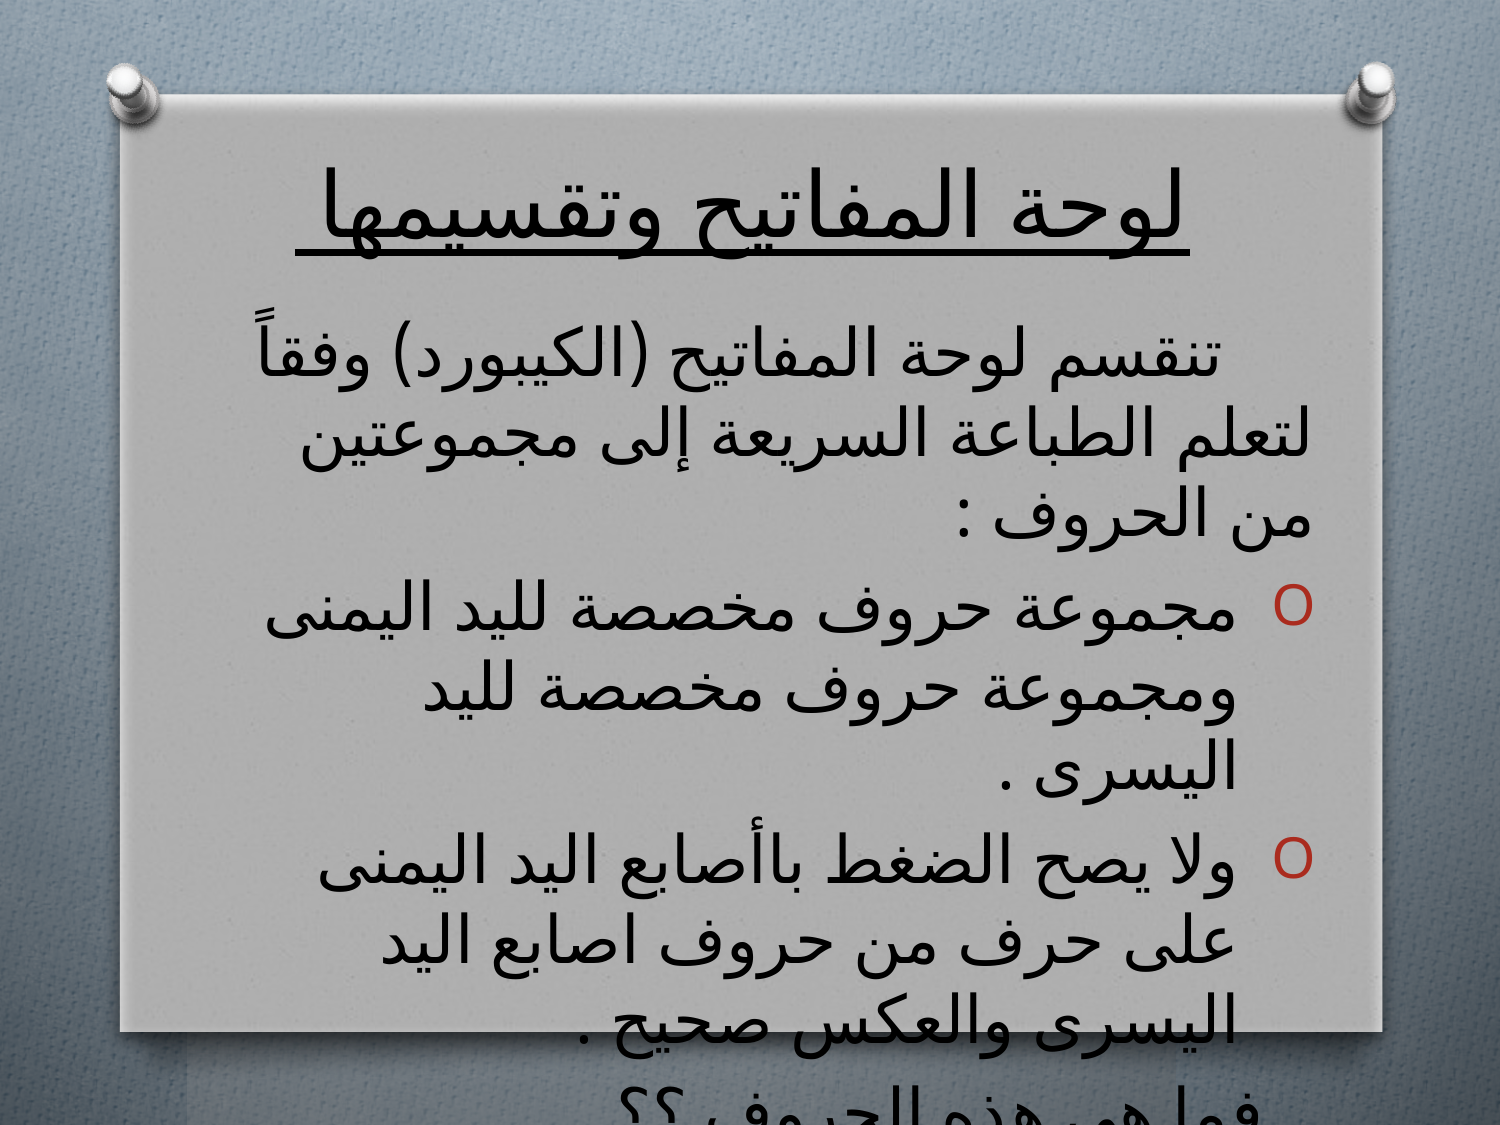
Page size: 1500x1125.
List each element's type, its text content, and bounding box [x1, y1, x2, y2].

list تنقسم لوحة المفاتيح (الكيبورد) وفقاً لتعلم الطباعة السريعة إلى مجموعتين من الحروف : مجموعة حروف مخصصة لليد اليمنى ومجموعة حروف مخصصة لليد اليسرى . ولا يصح الضغط باأصابع اليد اليمنى على حرف من حروف اصابع اليد اليسرى والعكس صحيح . فما هي هذه الحروف ؟؟ [194, 302, 1331, 1071]
picture [75, 29, 198, 153]
title لوحة المفاتيح وتقسيمها [171, 101, 1314, 299]
picture [1317, 35, 1439, 156]
